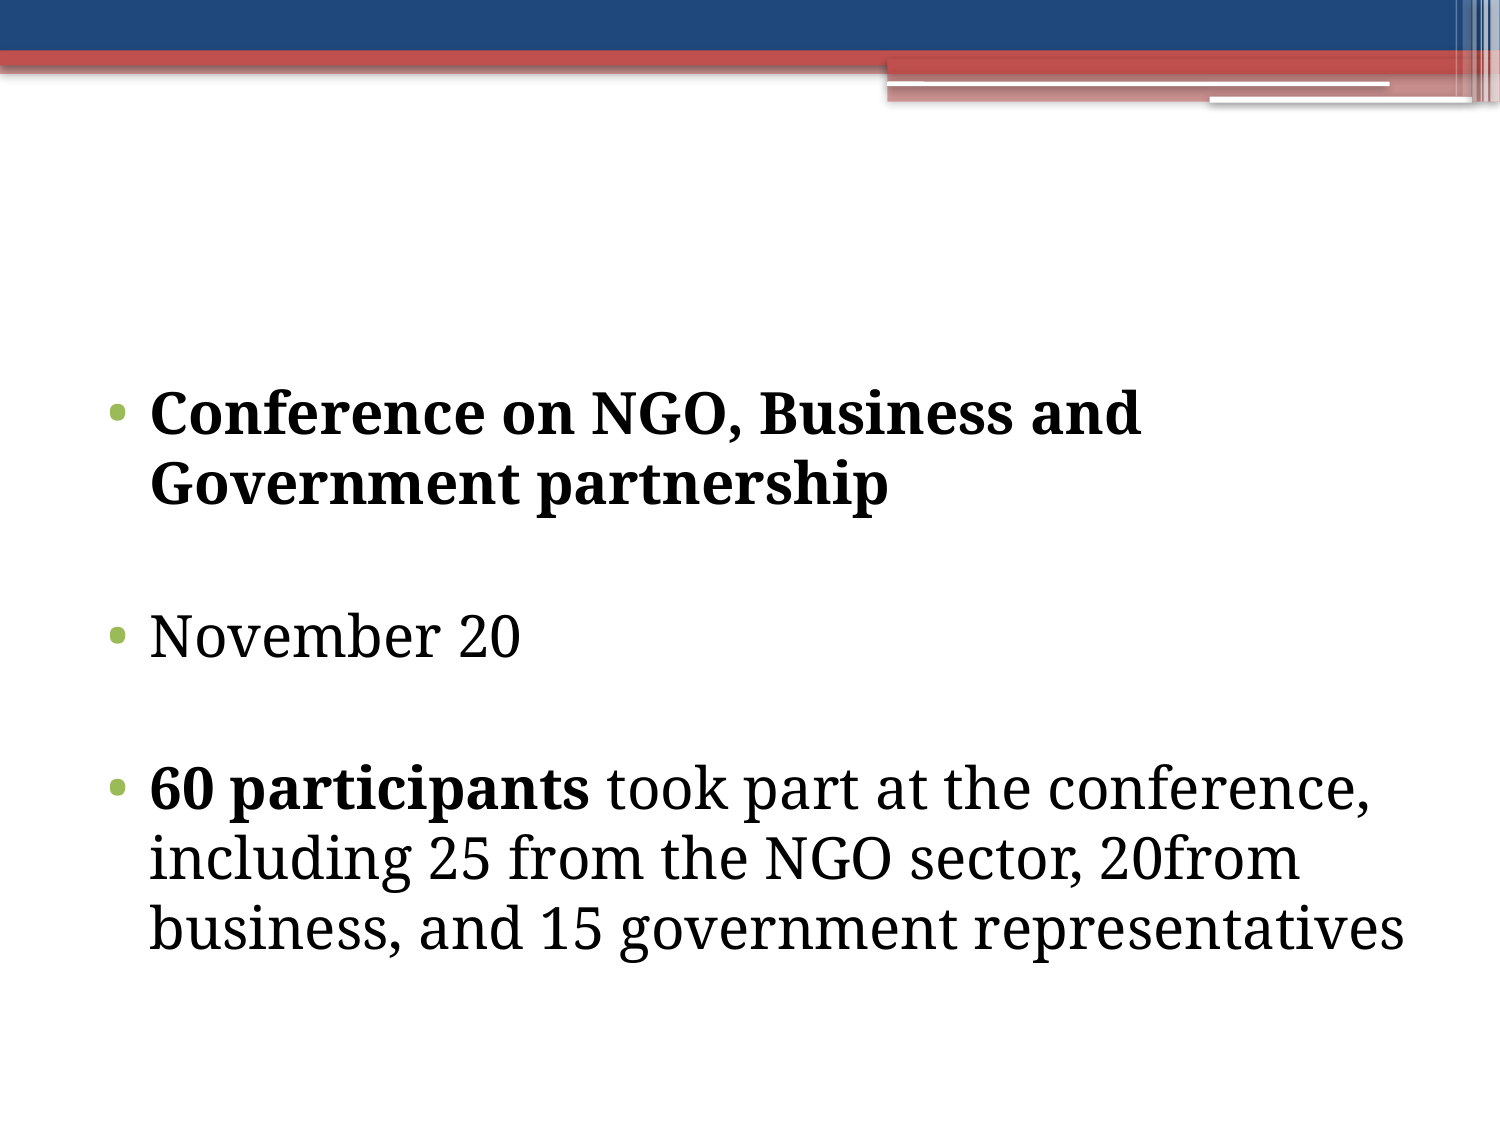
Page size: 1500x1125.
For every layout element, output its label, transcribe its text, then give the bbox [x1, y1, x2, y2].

list Conference on NGO, Business and Government partnership November 20 60 participants took part at the conference, including 25 from the NGO sector, 20from business, and 15 government representatives [75, 368, 1425, 1079]
